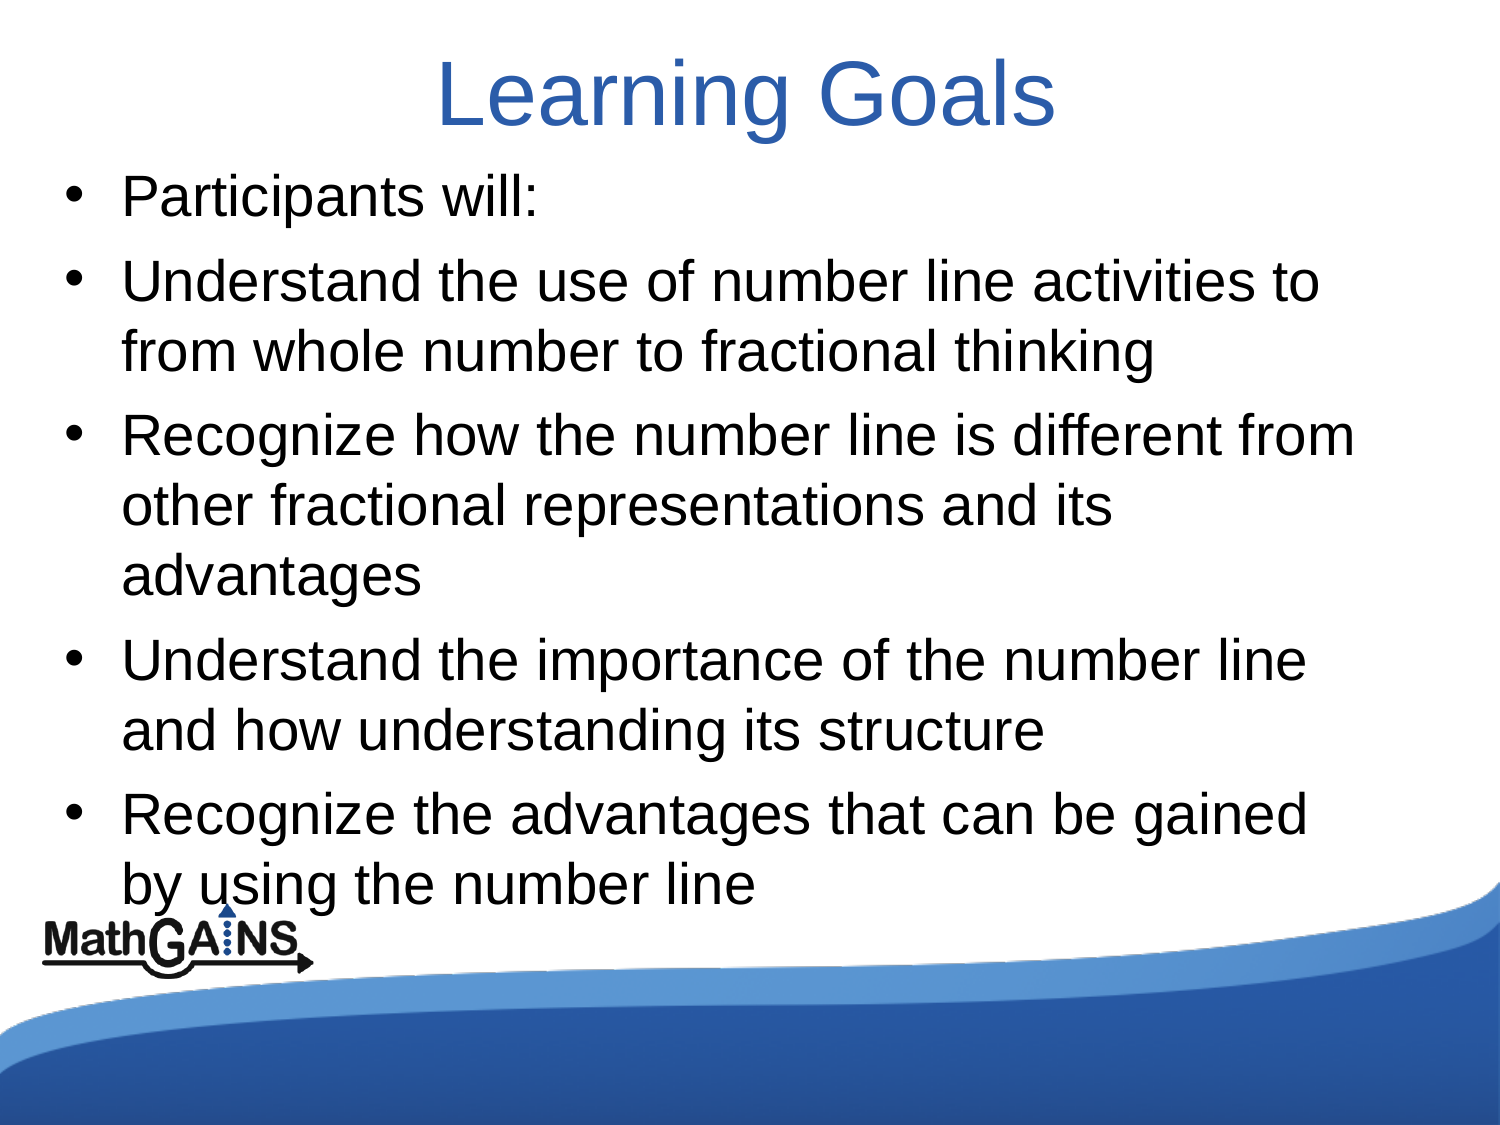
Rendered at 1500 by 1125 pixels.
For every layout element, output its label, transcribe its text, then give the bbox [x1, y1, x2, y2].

picture [0, 878, 1500, 1125]
list Participants will: Understand the use of number line activities to from whole number to fractional thinking Recognize how the number line is different from other fractional representations and its advantages Understand the importance of the number line and how understanding its structure Recognize the advantages that can be gained by using the number line [49, 149, 1401, 1013]
title Learning Goals [74, 14, 1426, 163]
